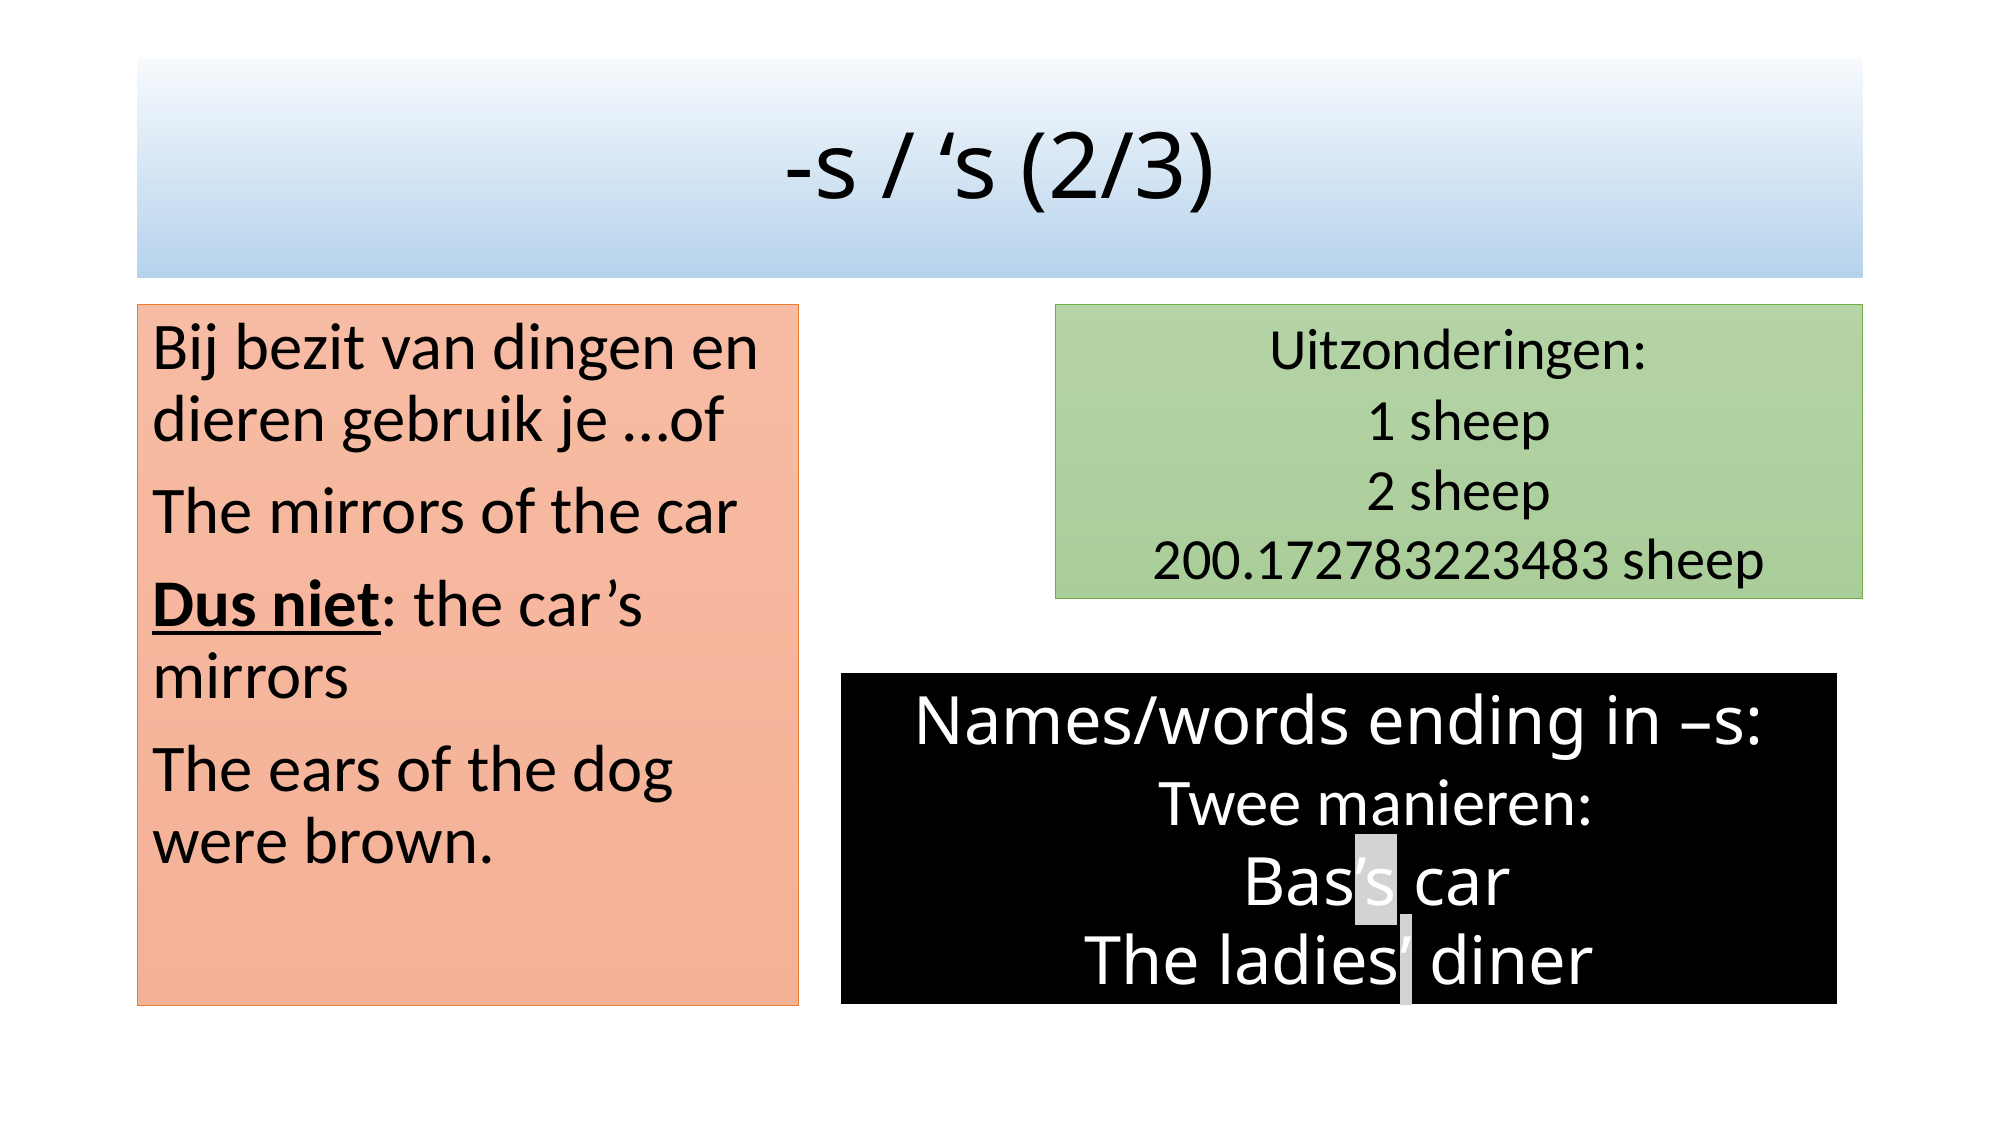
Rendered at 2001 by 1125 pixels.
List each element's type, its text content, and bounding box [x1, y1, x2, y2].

title -s / ‘s (2/3) [137, 59, 1863, 278]
list Bij bezit van dingen en dieren gebruik je …of The mirrors of the car Dus niet: the car’s mirrors The ears of the dog were brown. [137, 304, 799, 1006]
text_box Names/words ending in –s: Twee manieren: Bas’s car The ladies’ diner [837, 669, 1840, 1007]
text_box Uitzonderingen: 1 sheep 2 sheep 200.172783223483 sheep [1055, 304, 1863, 599]
